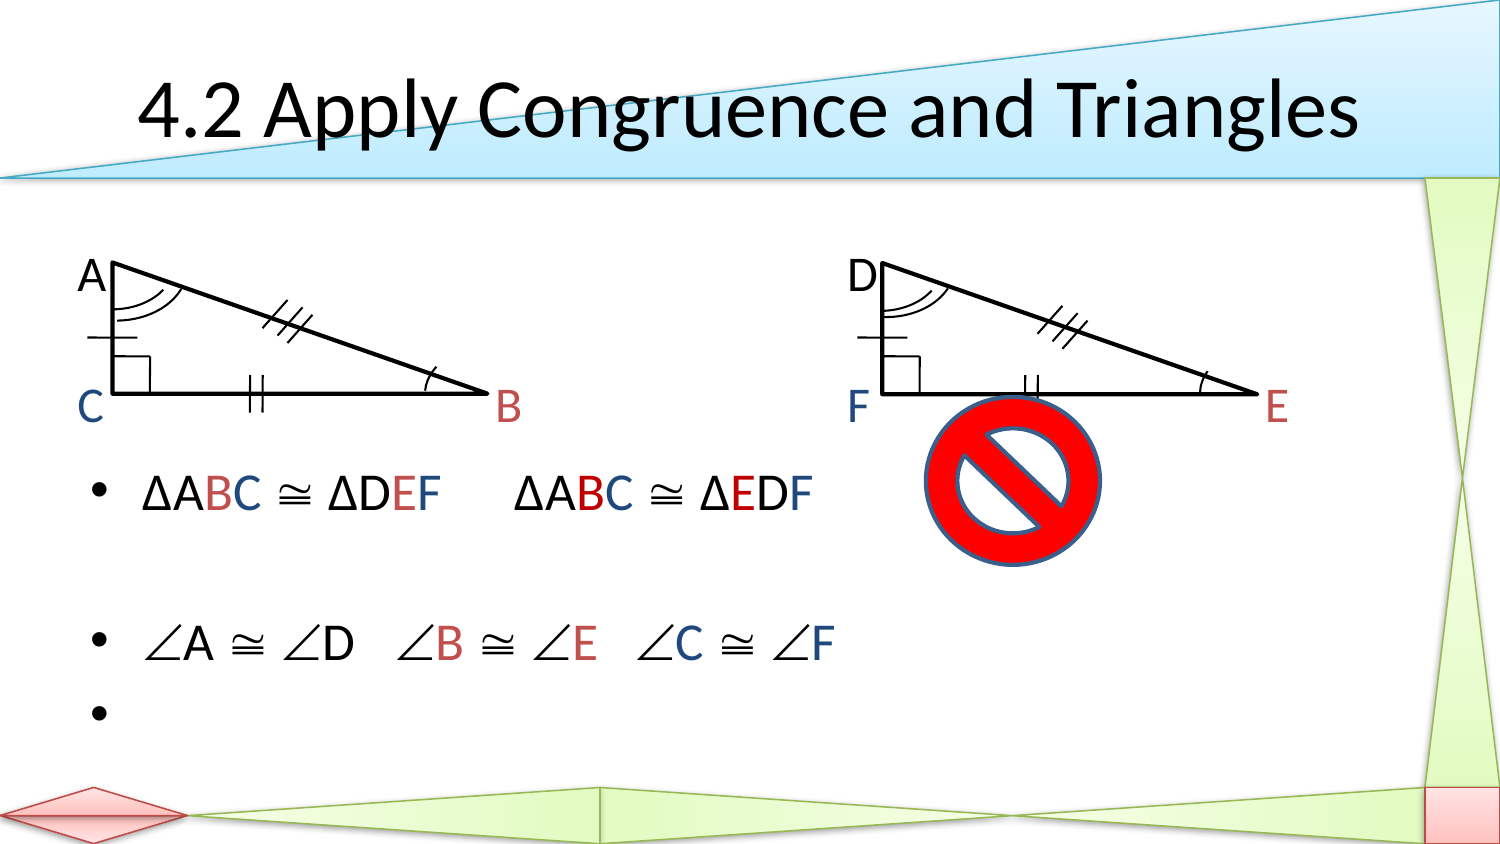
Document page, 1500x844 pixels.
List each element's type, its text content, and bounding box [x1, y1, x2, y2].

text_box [817, 213, 1326, 442]
title 4.2 Apply Congruence and Triangles [75, 33, 1425, 175]
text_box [44, 213, 551, 441]
text_box [923, 450, 1103, 567]
